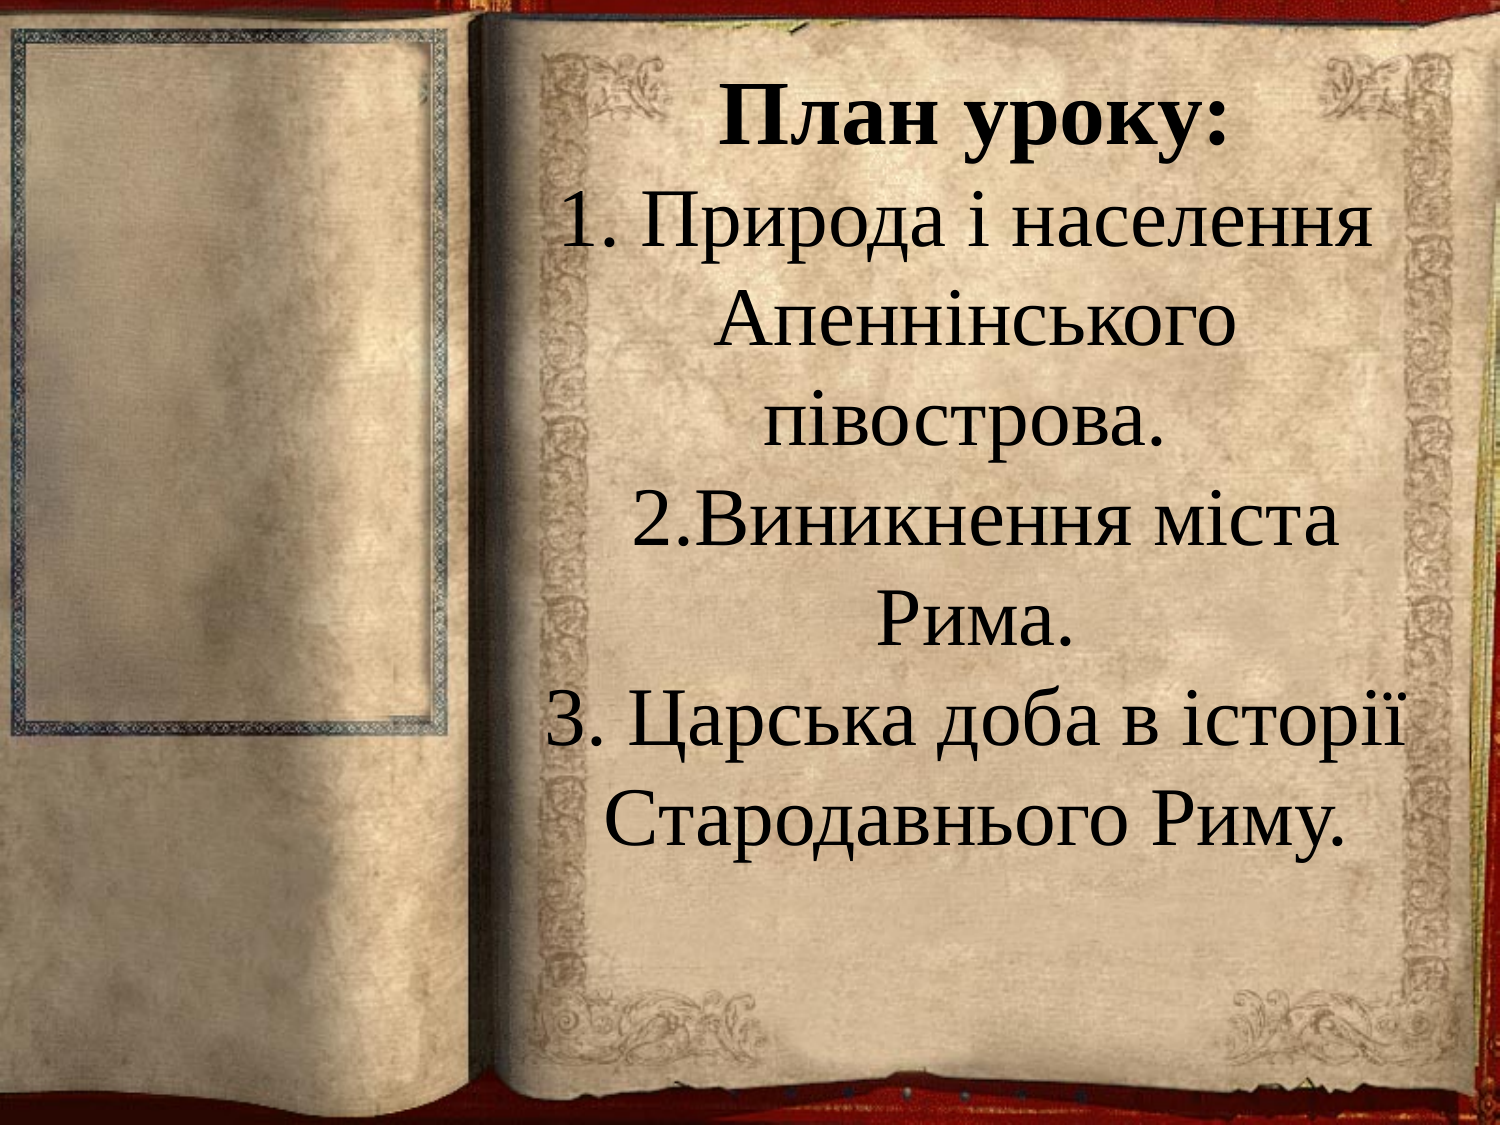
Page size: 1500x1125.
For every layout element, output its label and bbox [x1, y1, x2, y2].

list [0, 0, 1500, 1125]
